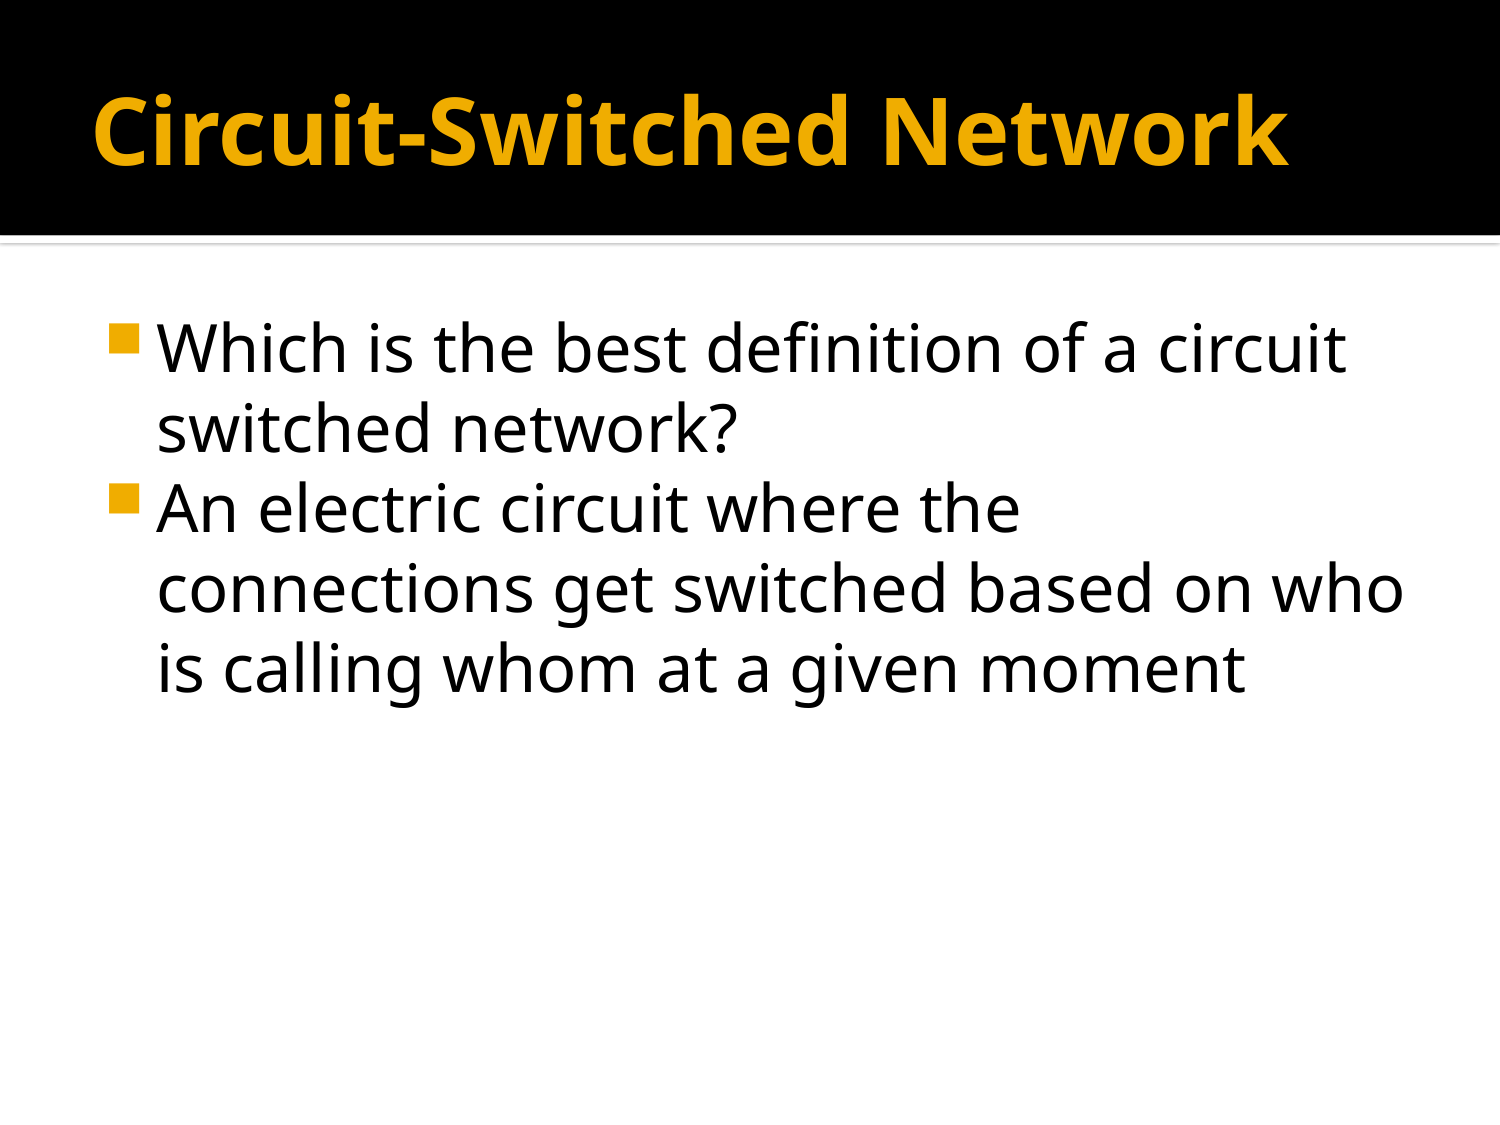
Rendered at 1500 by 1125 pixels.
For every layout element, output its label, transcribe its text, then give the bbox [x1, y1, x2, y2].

list Which is the best definition of a circuit switched network? An electric circuit where the connections get switched based on who is calling whom at a given moment [75, 291, 1425, 1050]
title Circuit-Switched Network [75, 25, 1425, 231]
